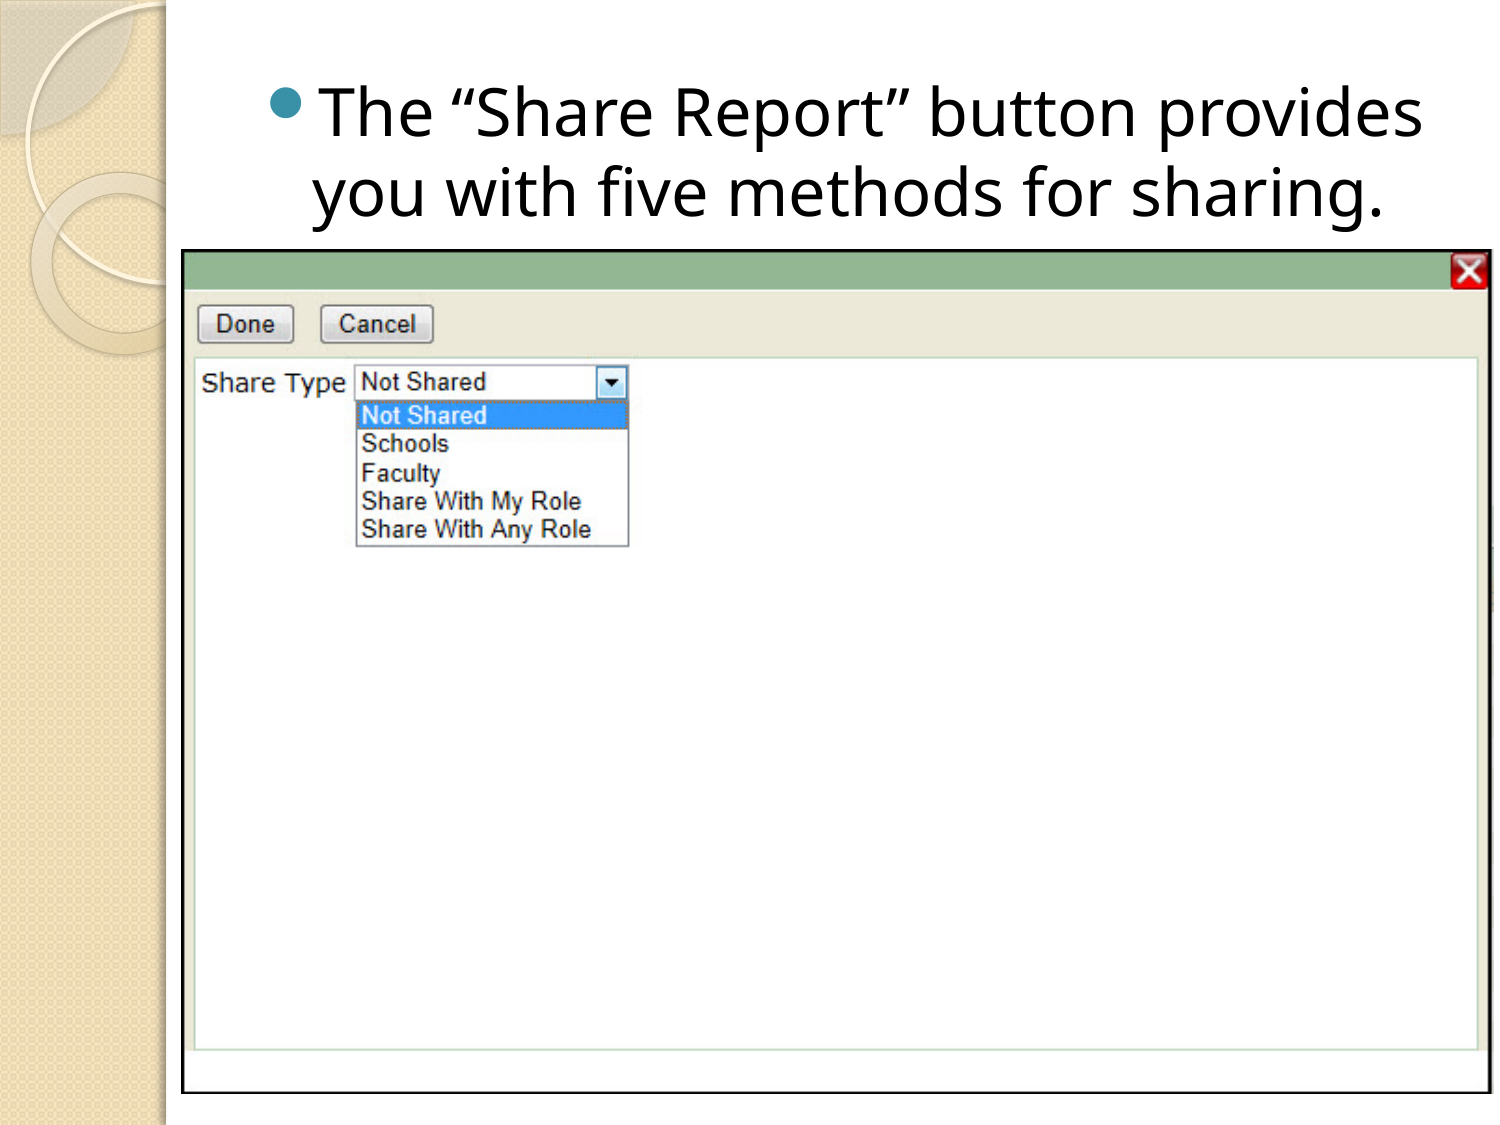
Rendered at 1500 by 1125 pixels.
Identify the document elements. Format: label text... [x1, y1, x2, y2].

list The “Share Report” button provides you with five methods for sharing. [237, 62, 1468, 246]
picture [180, 249, 1494, 1094]
